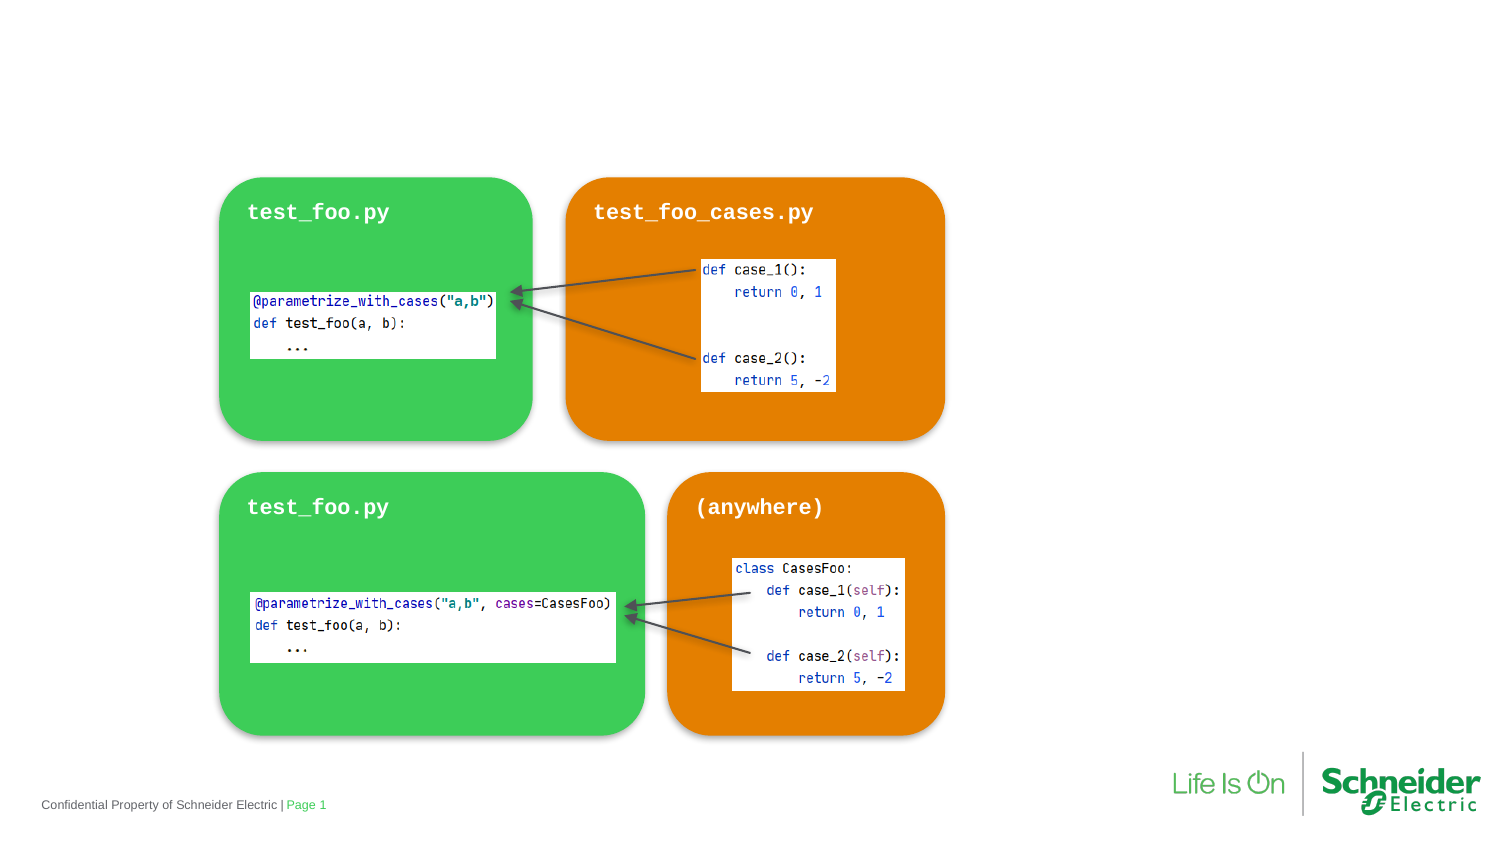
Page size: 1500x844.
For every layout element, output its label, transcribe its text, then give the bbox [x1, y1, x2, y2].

text_box test_foo.py [218, 176, 534, 442]
text_box test_foo_cases.py [564, 176, 947, 442]
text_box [509, 300, 696, 360]
slide_number Page 1 [290, 796, 373, 812]
text_box (anywhere) [666, 471, 946, 737]
footer Confidential Property of Schneider Electric | [41, 796, 290, 812]
text_box test_foo.py [218, 471, 646, 737]
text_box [624, 615, 751, 654]
picture [732, 558, 906, 691]
picture [250, 291, 496, 360]
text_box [509, 269, 696, 293]
picture [701, 259, 836, 392]
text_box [624, 592, 751, 607]
picture [250, 592, 616, 663]
picture [1159, 737, 1495, 830]
